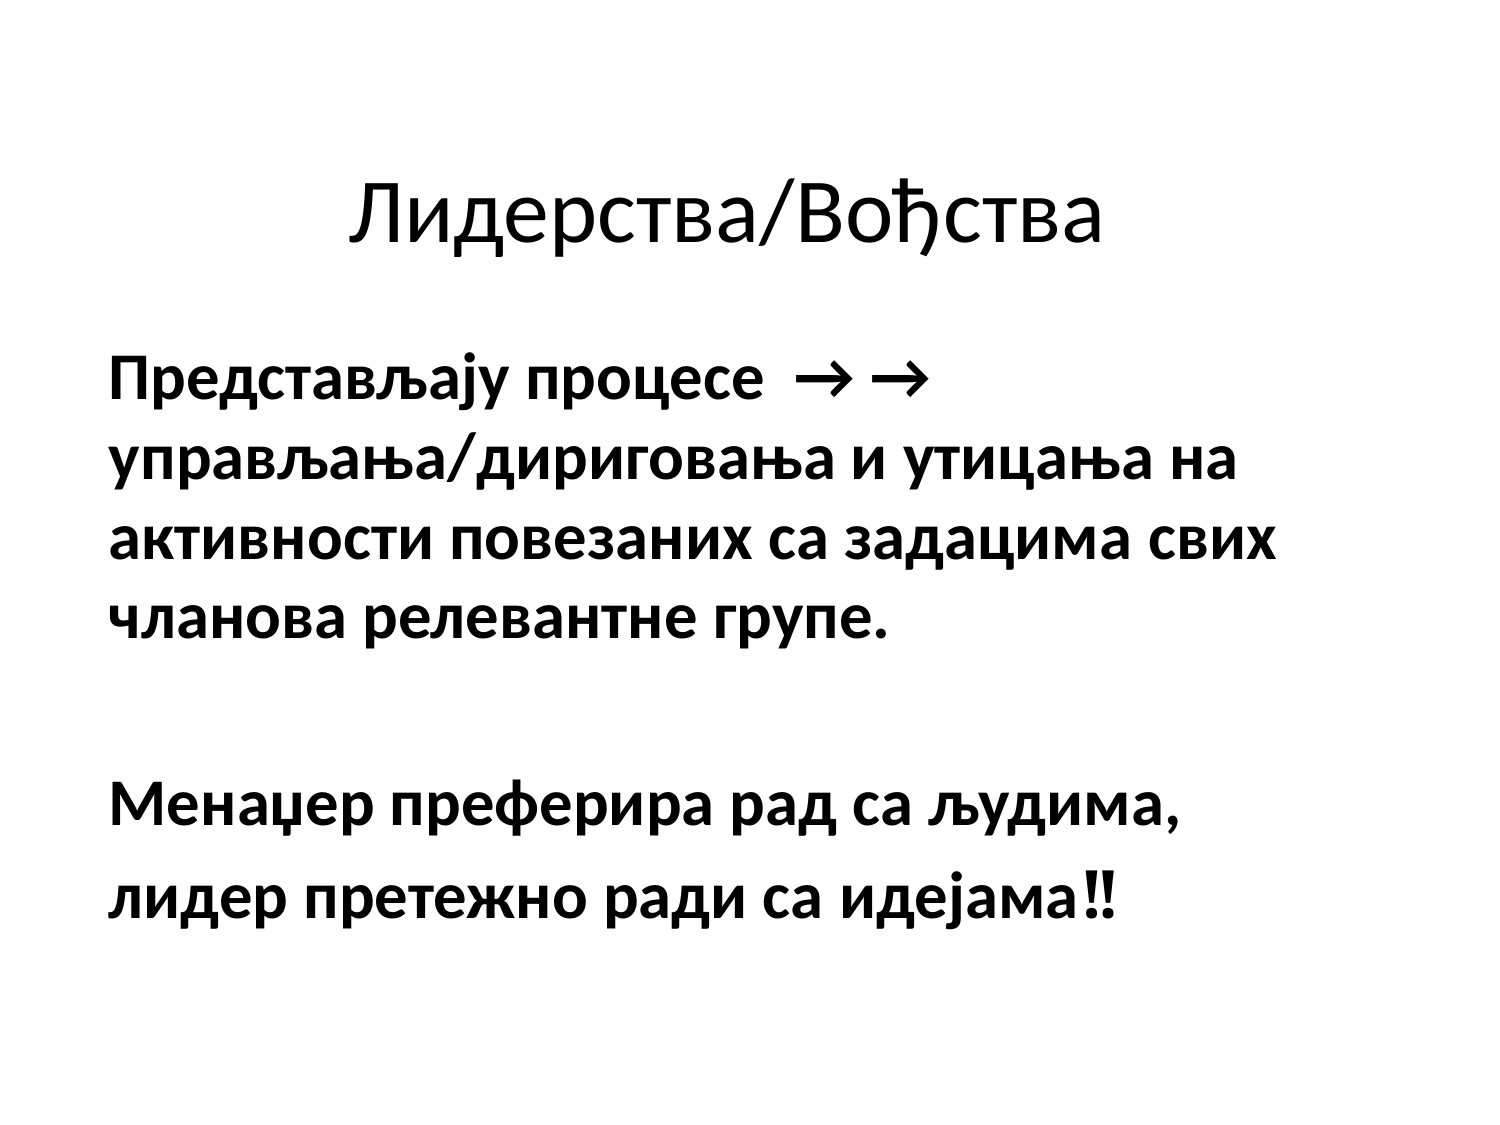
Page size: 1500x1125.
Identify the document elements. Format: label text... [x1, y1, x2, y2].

list Представљају процесе → → управљања/дириговања и утицања на активности повезаних са задацима свих чланова релевантне групе. Менаџер преферира рад са људима, лидер претежно ради са идејама‼ [37, 324, 1450, 1068]
title Лидерства/Вођства [62, 112, 1413, 300]
